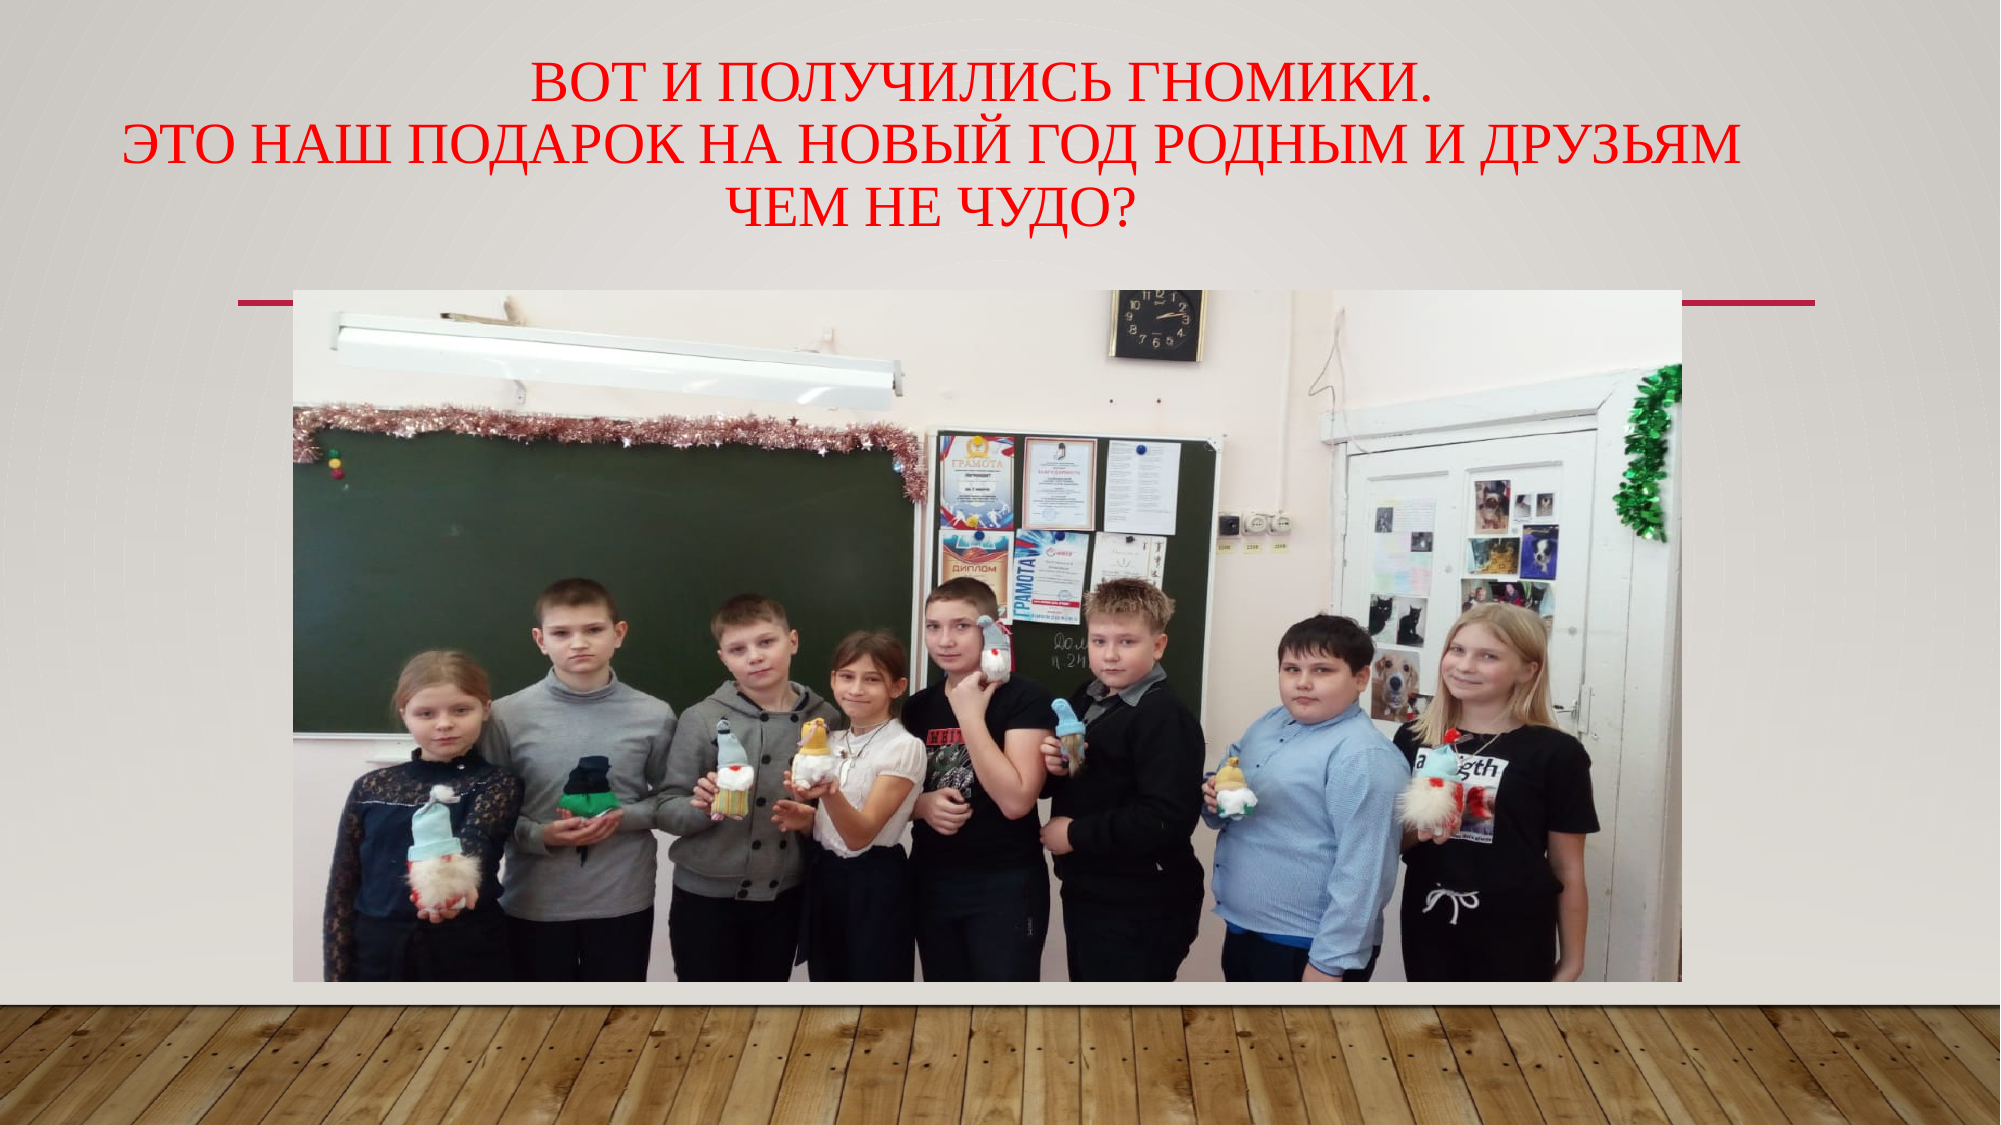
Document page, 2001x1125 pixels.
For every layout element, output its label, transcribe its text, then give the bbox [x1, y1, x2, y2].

picture [0, 1005, 2000, 1125]
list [292, 290, 1682, 982]
title Вот и получились гномики. Это наш подарок на Новый год родным и друзьям Чем не чудо? [50, 43, 1814, 305]
